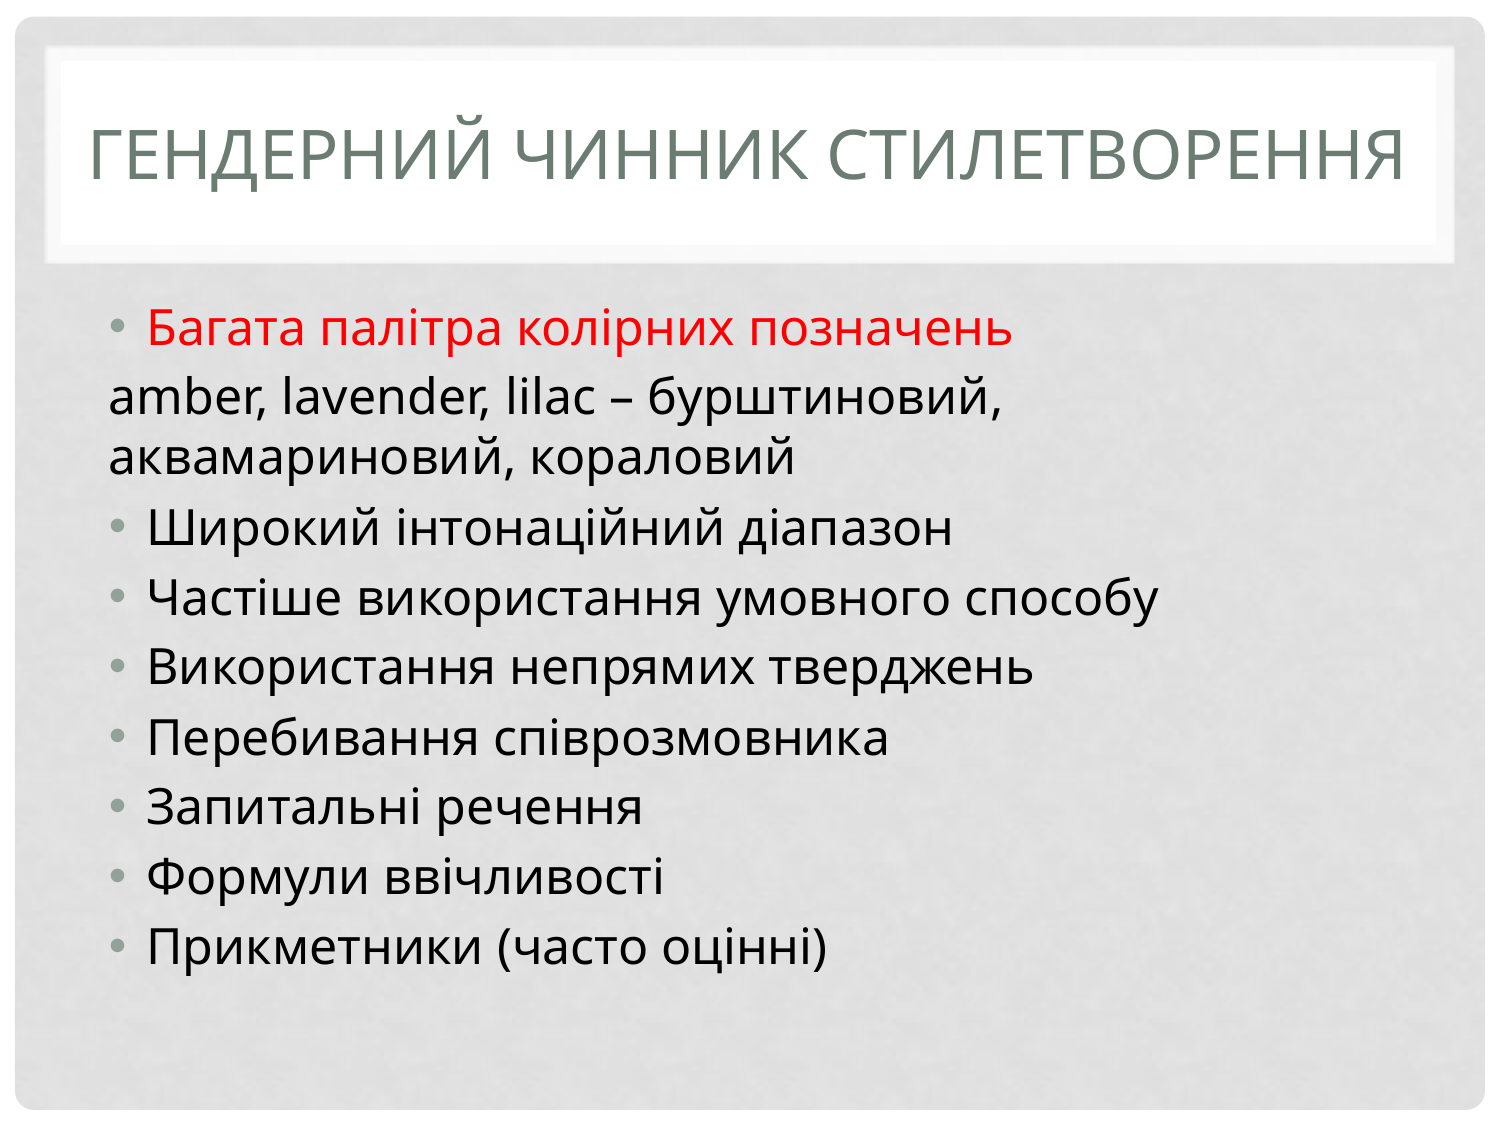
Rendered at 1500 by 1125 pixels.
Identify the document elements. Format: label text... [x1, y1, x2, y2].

list Багата палітра колірних позначень amber, lavender, lilac – бурштиновий, аквамариновий, кораловий Широкий інтонаційний діапазон Частіше використання умовного способу Використання непрямих тверджень Перебивання співрозмовника Запитальні речення Формули ввічливості Прикметники (часто оцінні) [75, 287, 1425, 1005]
title Гендерний чинник стилетворення [69, 66, 1425, 238]
